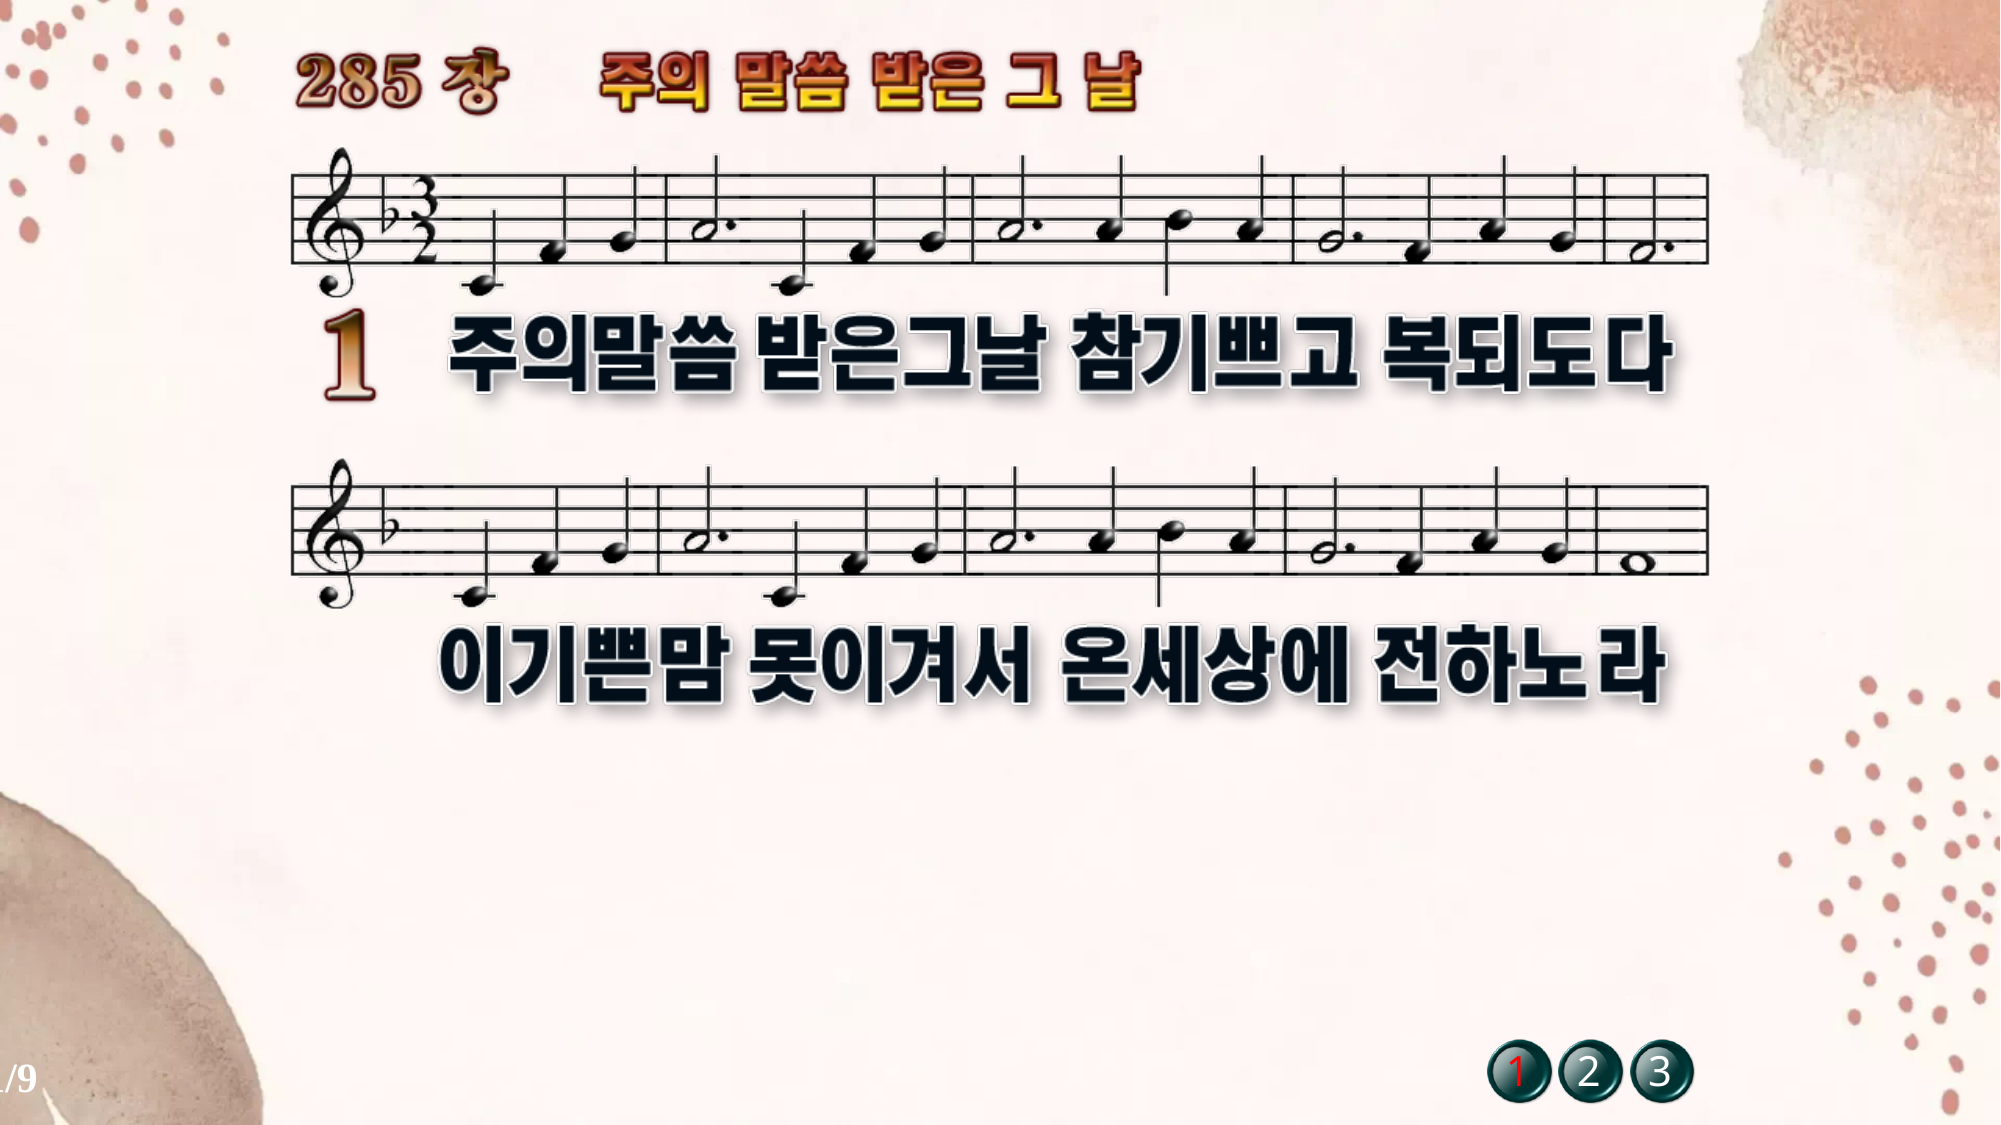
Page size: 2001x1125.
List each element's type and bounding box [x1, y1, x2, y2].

text_box [1484, 1035, 1555, 1106]
text_box [1555, 1035, 1626, 1106]
picture [0, 0, 2001, 1125]
text_box [1627, 1035, 1697, 1106]
